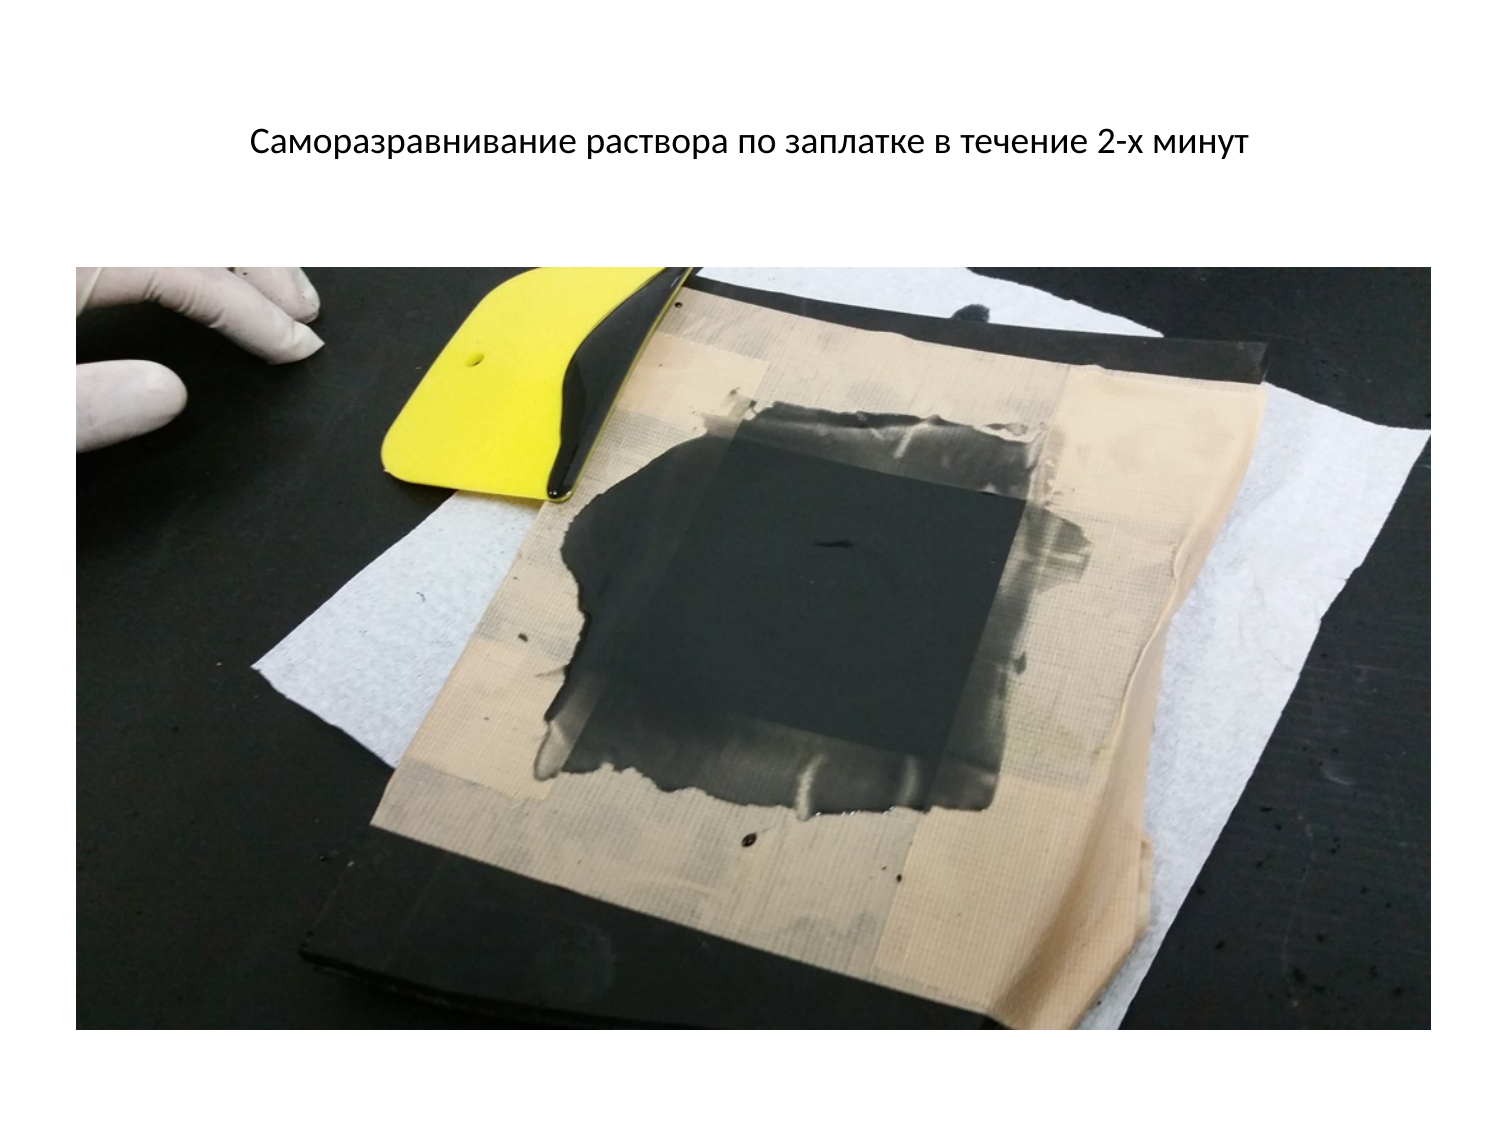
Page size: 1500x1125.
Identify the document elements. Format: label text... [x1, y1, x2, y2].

title Саморазравнивание раствора по заплатке в течение 2-х минут [75, 45, 1425, 233]
picture [76, 266, 1431, 1030]
